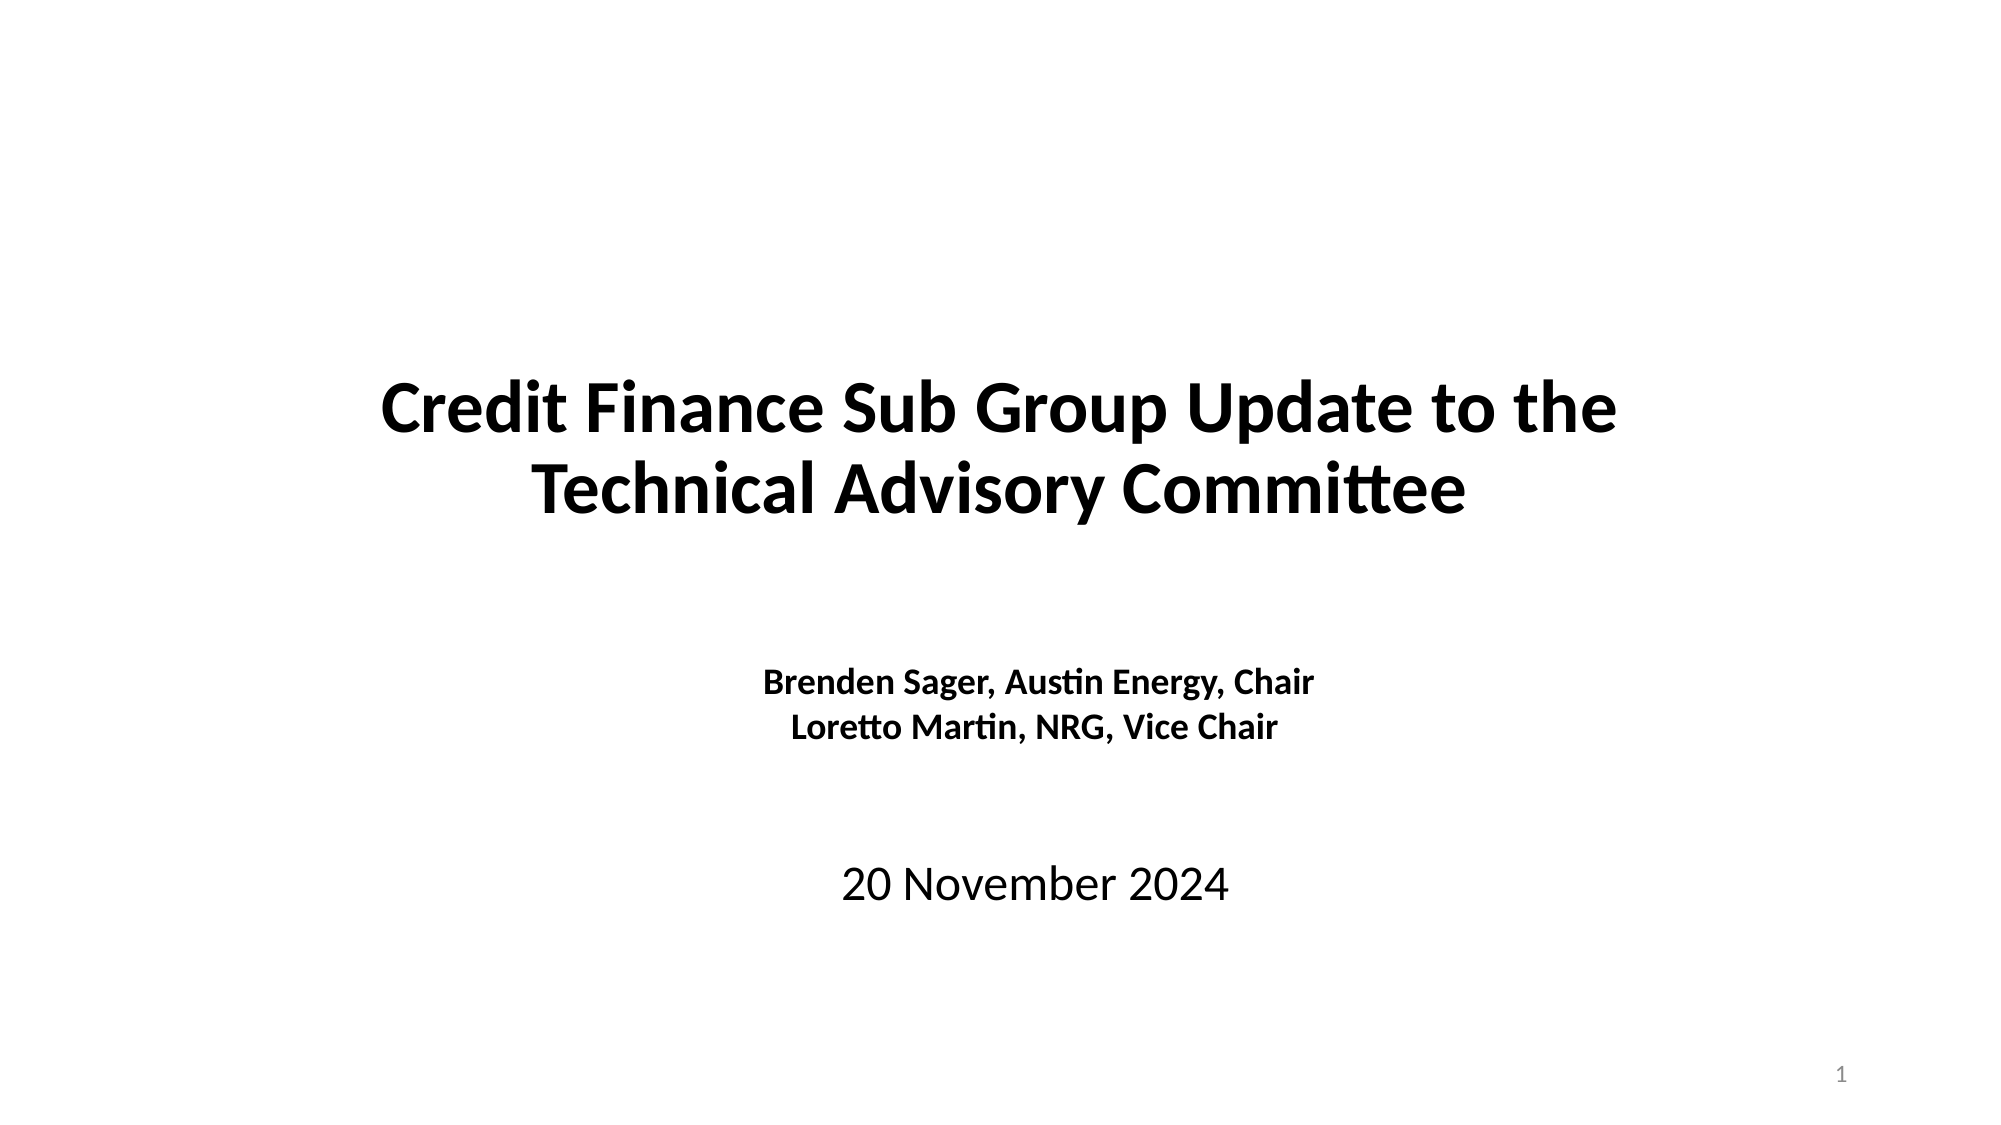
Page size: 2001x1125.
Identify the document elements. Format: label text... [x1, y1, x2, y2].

subtitle 20 November 2024 [510, 849, 1561, 963]
slide_number 1 [1412, 1042, 1863, 1103]
title Credit Finance Sub Group Update to the Technical Advisory Committee [362, 262, 1638, 538]
text_box Brenden Sager, Austin Energy, Chair Loretto Martin, NRG, Vice Chair [585, 649, 1485, 755]
